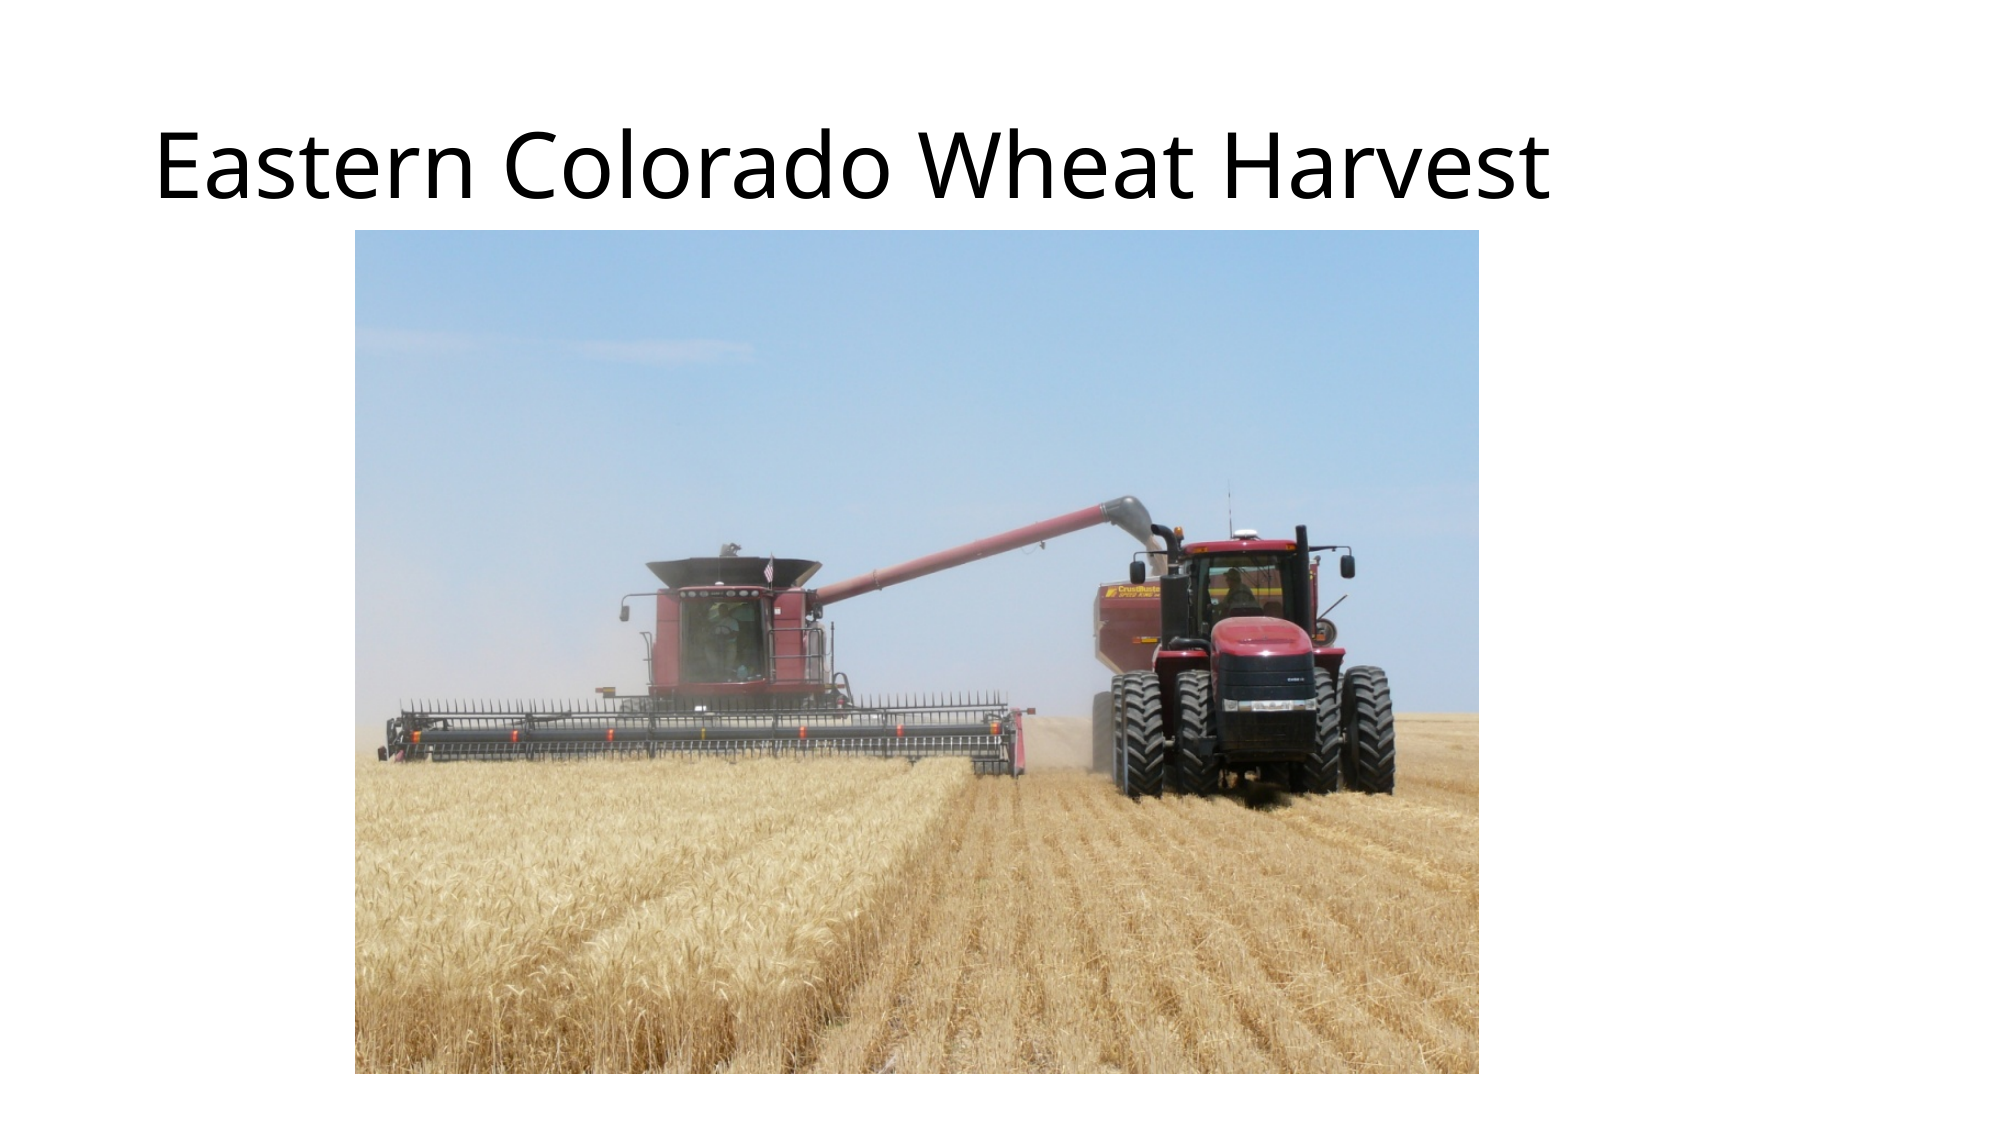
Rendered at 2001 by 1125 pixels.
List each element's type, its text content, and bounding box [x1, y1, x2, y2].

picture [355, 230, 1479, 1074]
title Eastern Colorado Wheat Harvest [137, 59, 1863, 278]
